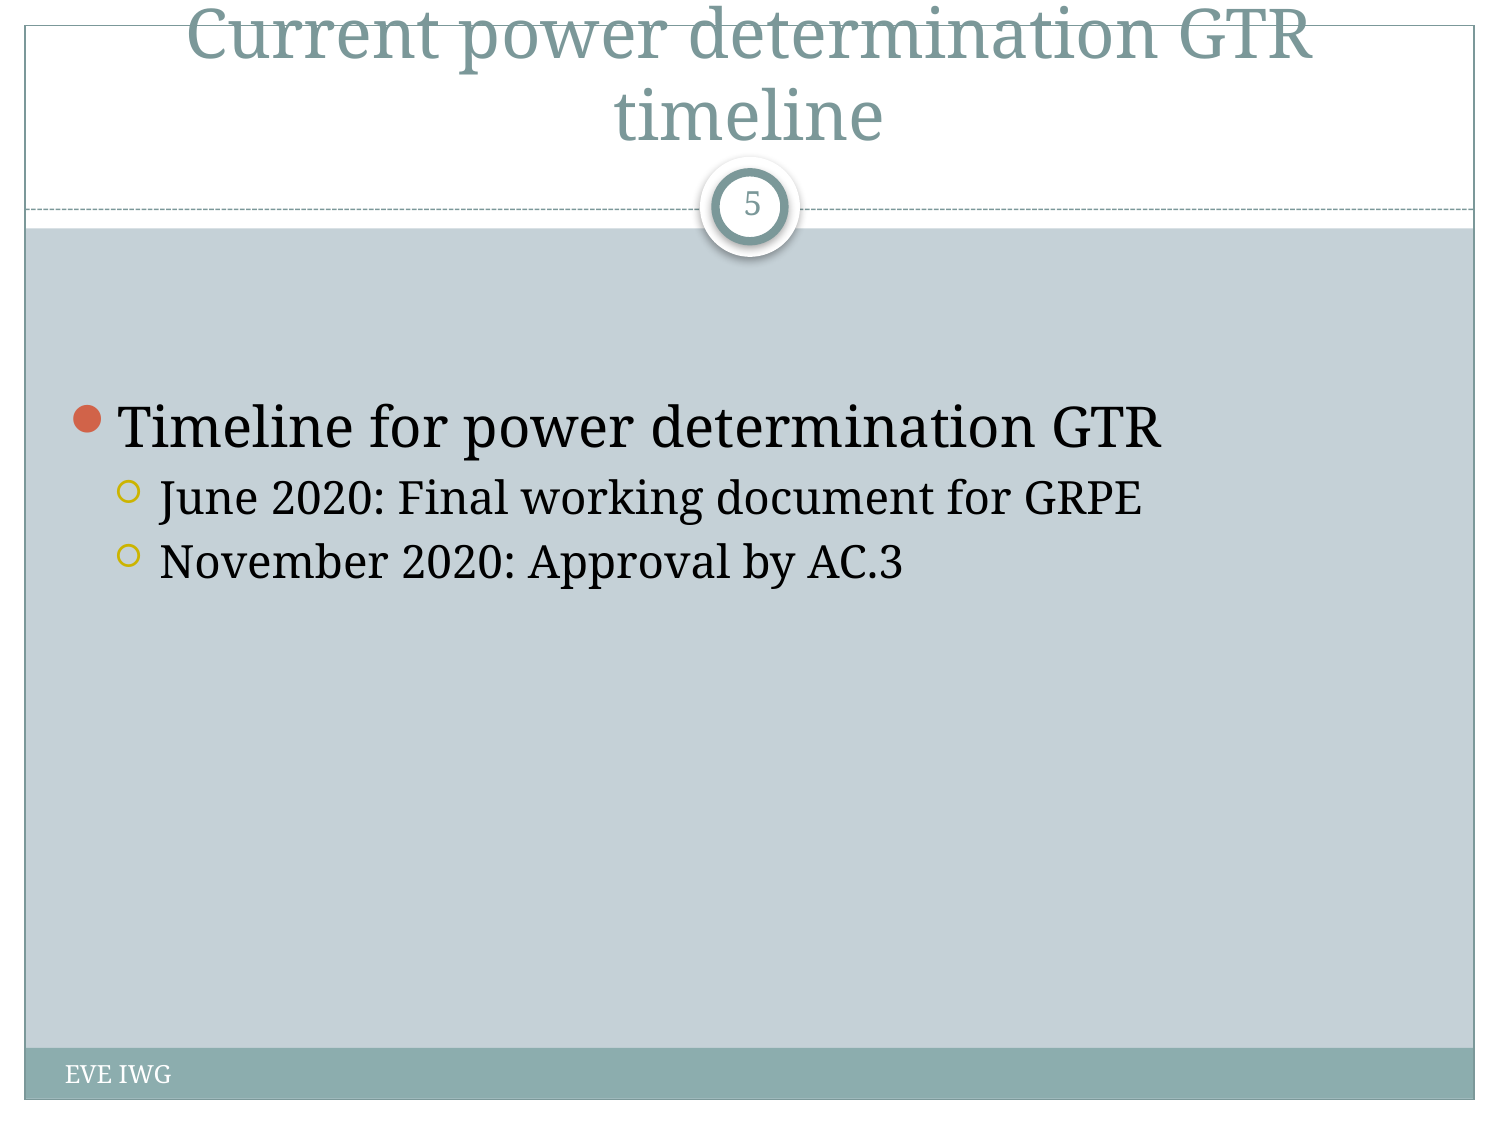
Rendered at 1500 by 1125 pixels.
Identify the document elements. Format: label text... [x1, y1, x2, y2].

title Current power determination GTR timeline [49, 37, 1450, 162]
list Timeline for power determination GTR June 2020: Final working document for GRPE November 2020: Approval by AC.3 [54, 384, 1450, 959]
footer EVE IWG [50, 1051, 638, 1112]
slide_number 5 [715, 168, 791, 241]
